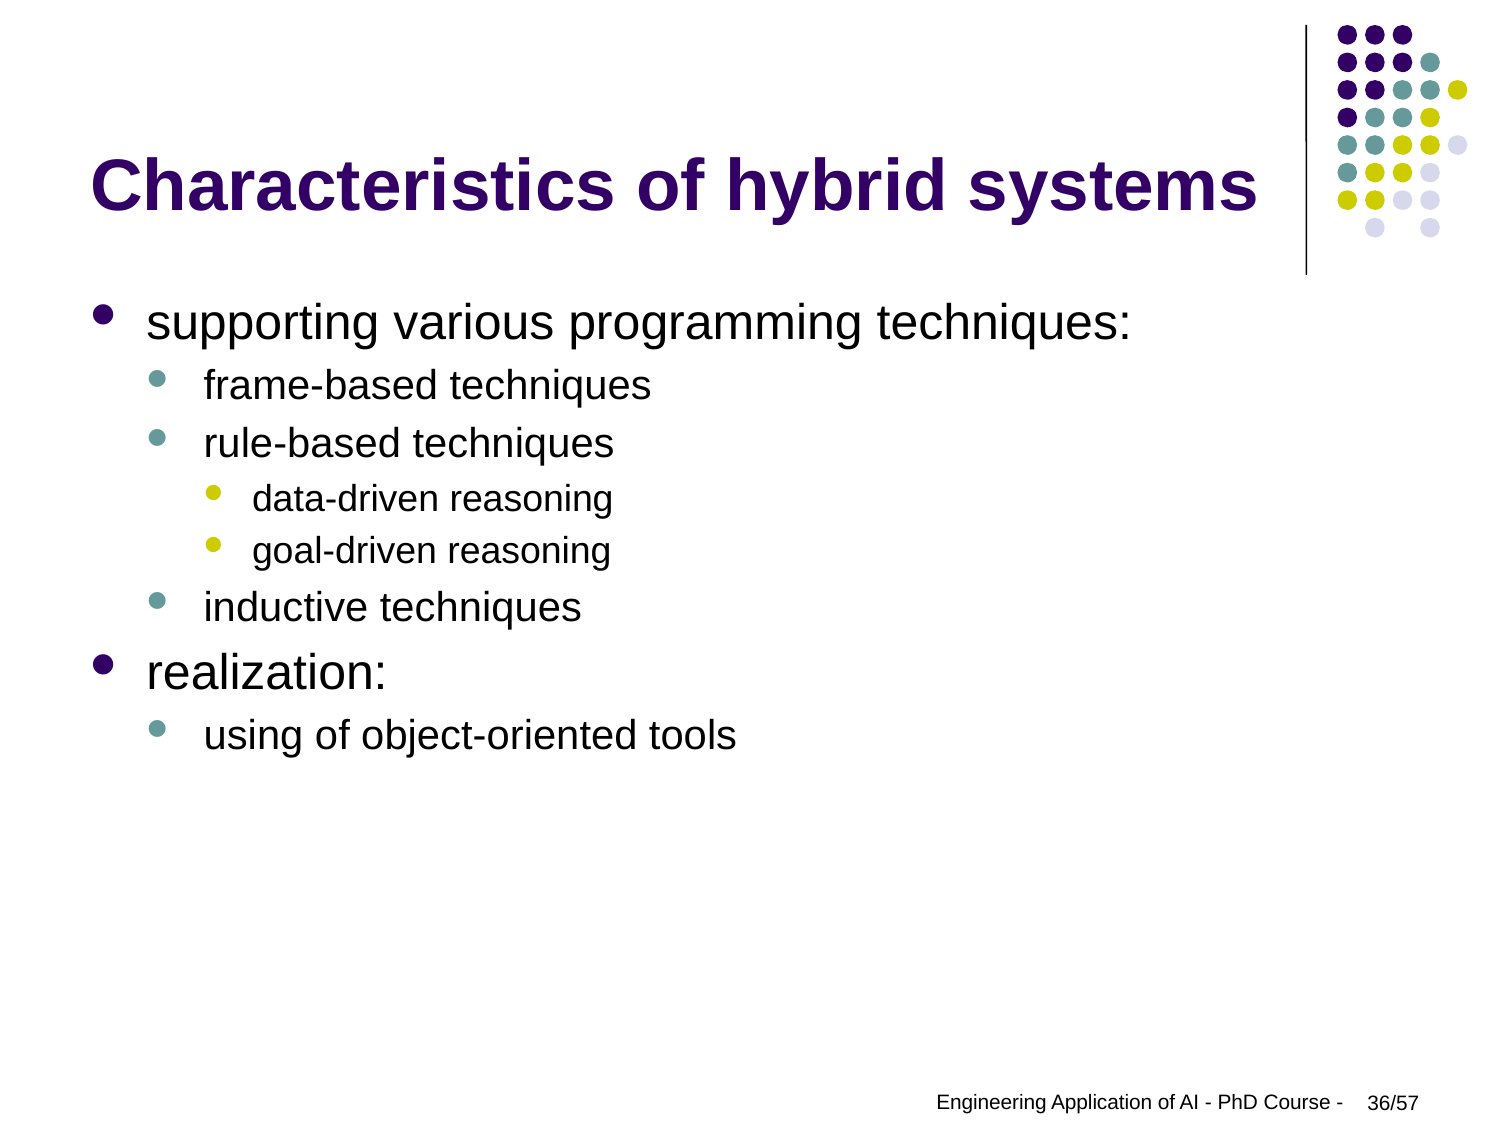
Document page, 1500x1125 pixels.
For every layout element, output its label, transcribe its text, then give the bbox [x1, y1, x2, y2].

footer Engineering Application of AI - PhD Course - [855, 1080, 1365, 1125]
list supporting various programming techniques: frame-based techniques rule-based techniques data-driven reasoning goal-driven reasoning inductive techniques realization: using of object-oriented tools [74, 281, 1426, 1006]
slide_number 36/57 [1352, 1082, 1448, 1125]
title Characteristics of hybrid systems [74, 19, 1313, 233]
